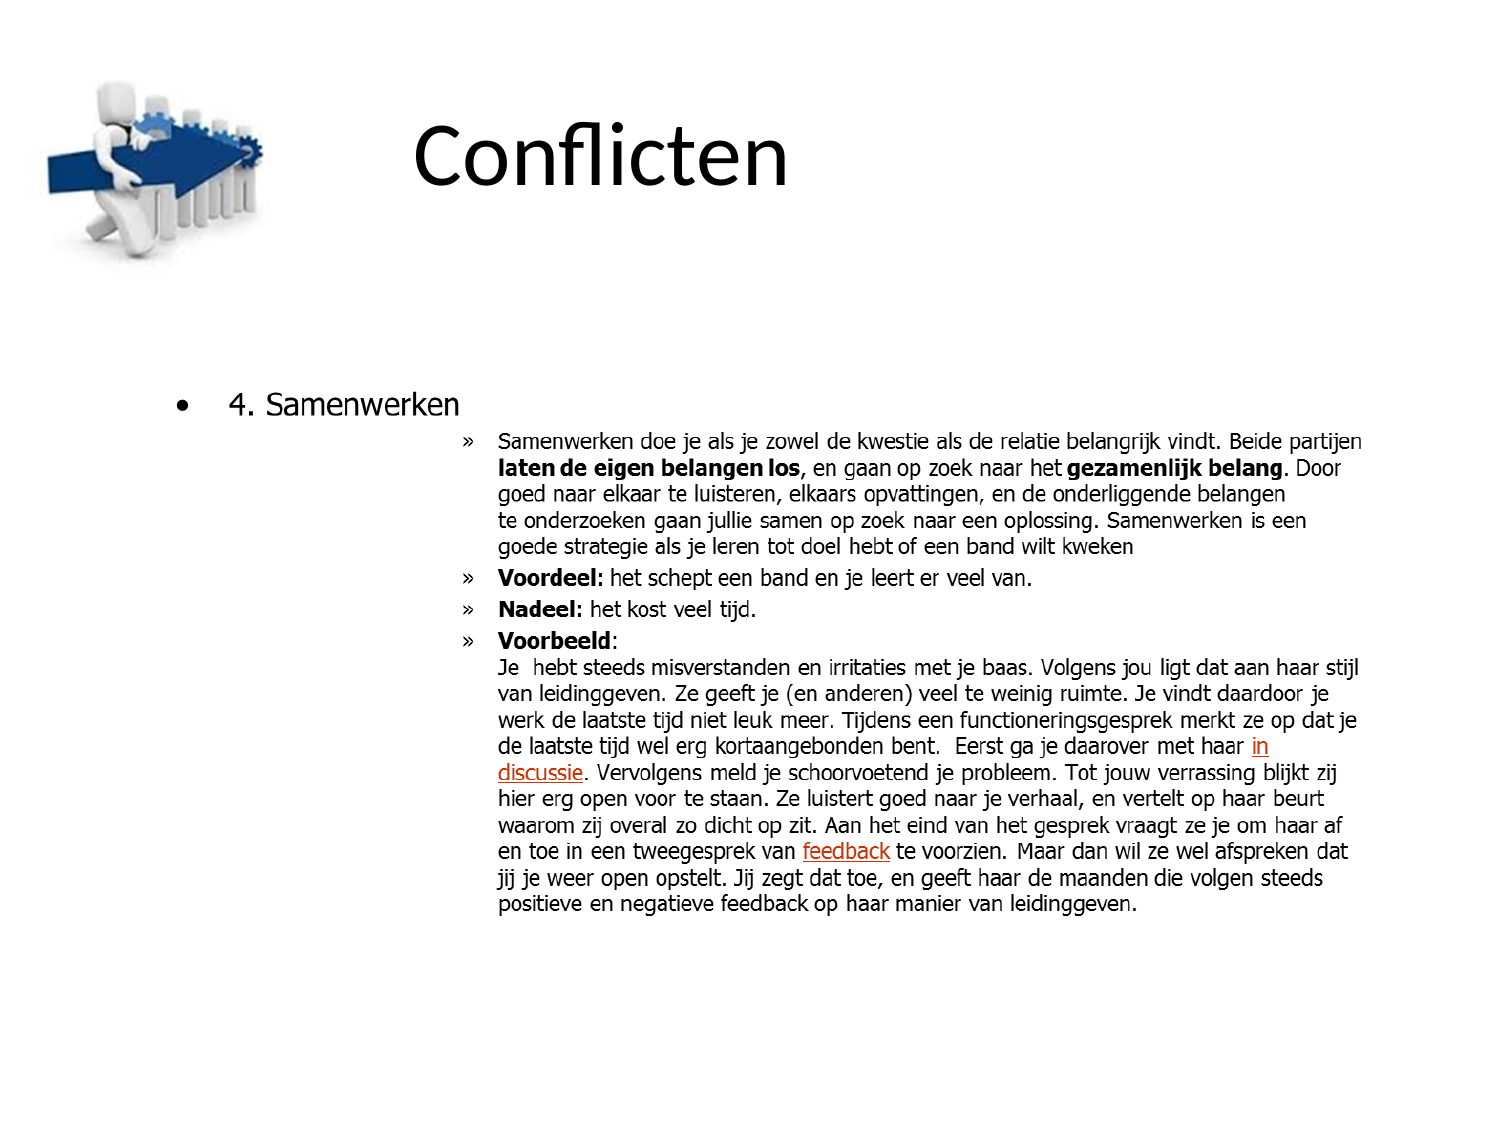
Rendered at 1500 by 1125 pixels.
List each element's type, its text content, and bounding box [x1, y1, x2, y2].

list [155, 373, 1382, 929]
title Conflicten [289, 54, 916, 244]
picture [0, 67, 310, 282]
